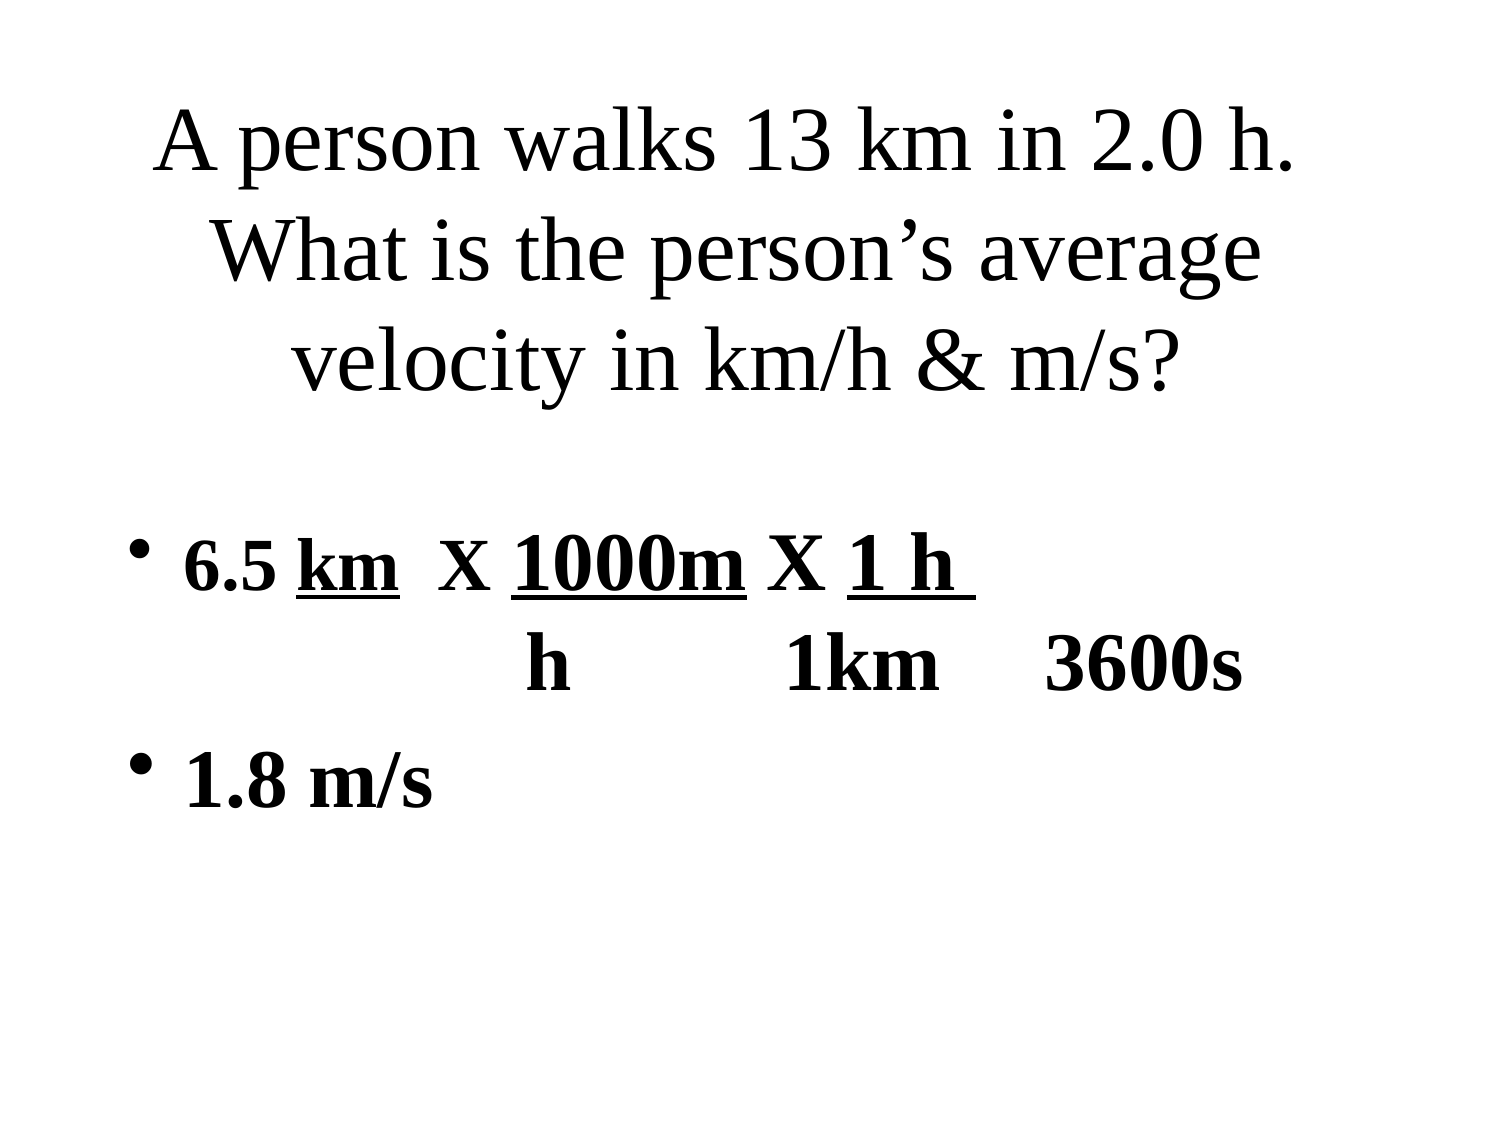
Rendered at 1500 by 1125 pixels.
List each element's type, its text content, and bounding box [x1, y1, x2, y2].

title A person walks 13 km in 2.0 h. What is the person’s average velocity in km/h & m/s? [112, 99, 1363, 388]
list 6.5 km X 1000m X 1 h h 1km 3600s 1.8 m/s [112, 499, 1376, 1001]
